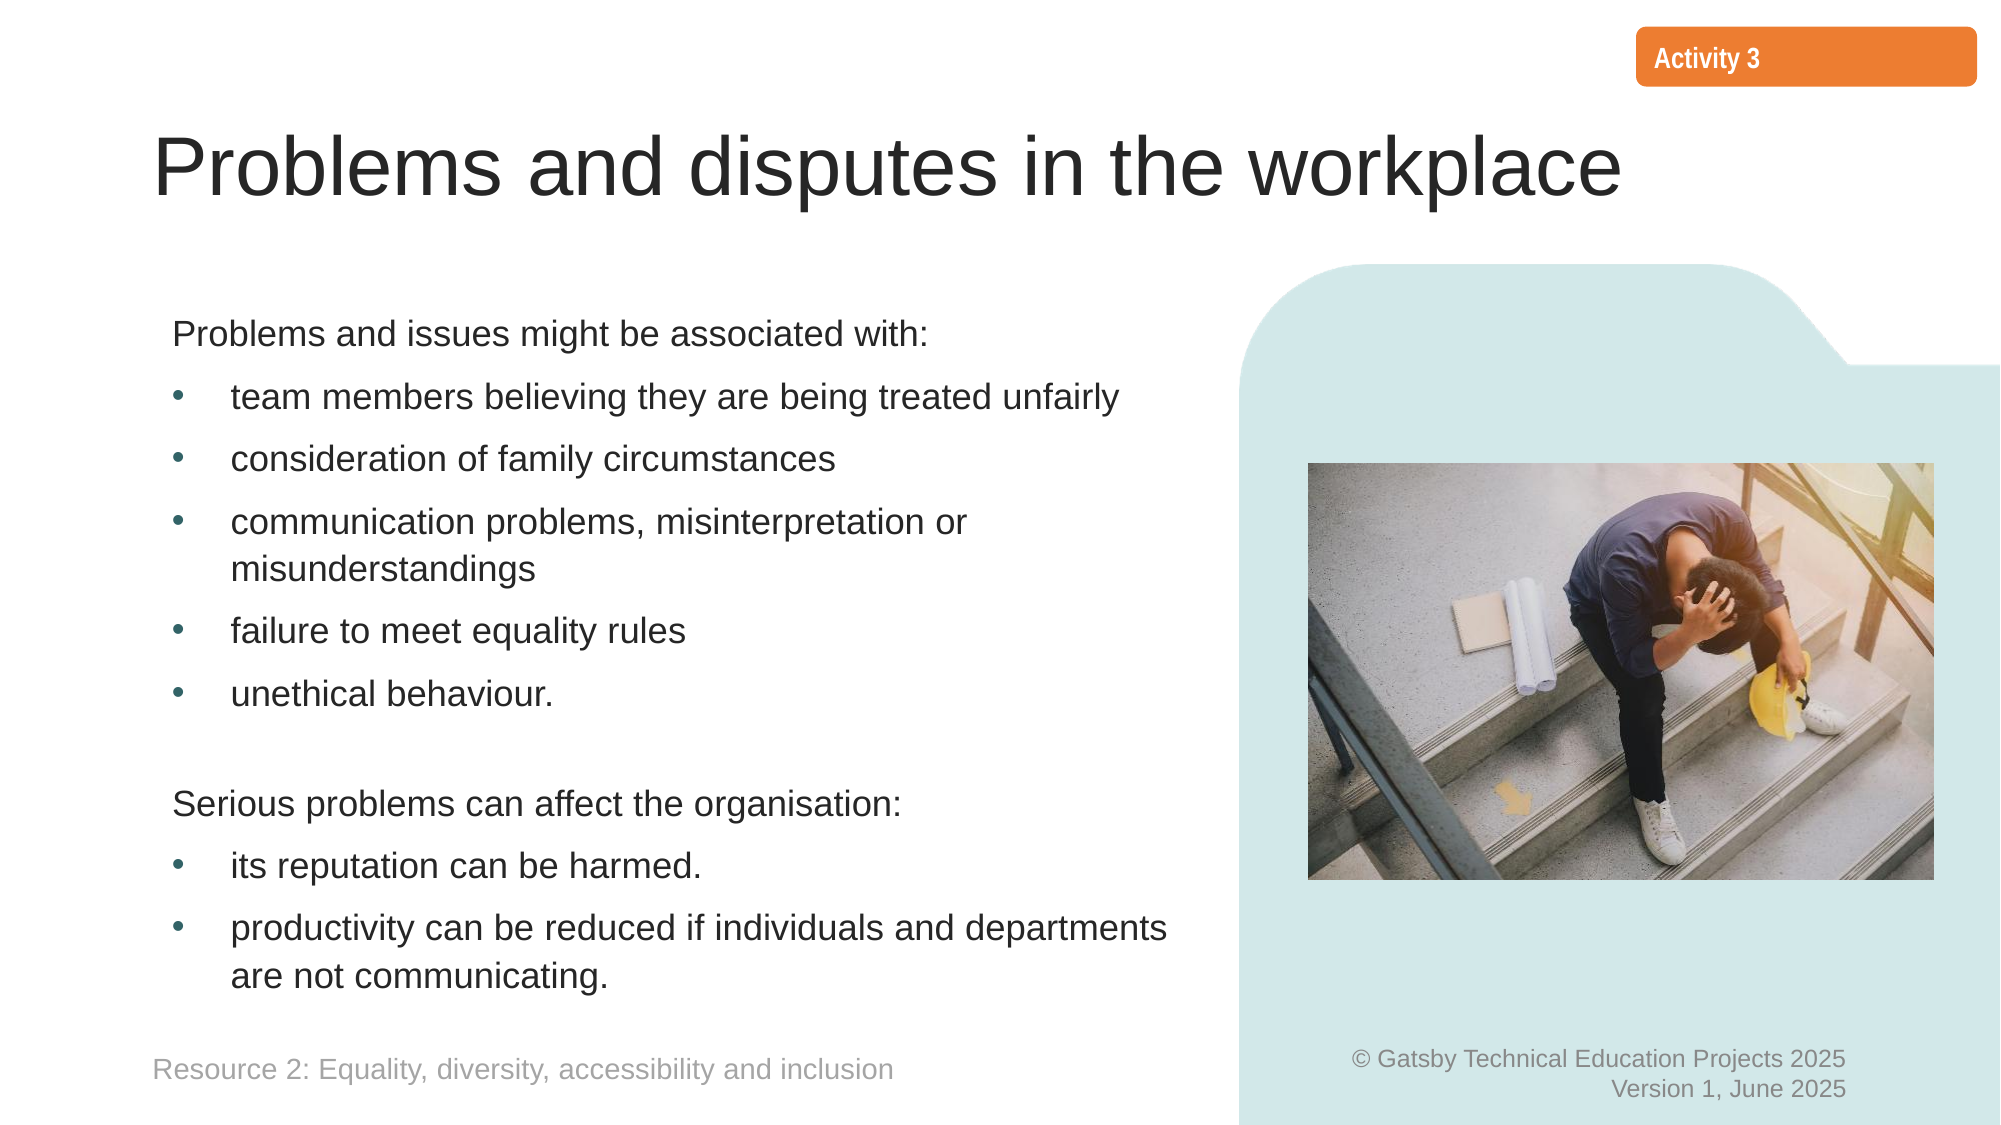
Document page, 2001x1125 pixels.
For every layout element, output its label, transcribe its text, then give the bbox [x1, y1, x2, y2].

list Problems and issues might be associated with: team members believing they are being treated unfairly consideration of family circumstances communication problems, misinterpretation or misunderstandings failure to meet equality rules unethical behaviour. Serious problems can affect the organisation: its reputation can be harmed. productivity can be reduced if individuals and departments are not communicating. [137, 299, 1188, 1014]
title Problems and disputes in the workplace [137, 59, 1863, 278]
text_box Resource 2: Equality, diversity, accessibility and inclusion [137, 1042, 1138, 1103]
picture [1239, 264, 2000, 1125]
text_box Activity 3 [1636, 26, 1978, 87]
